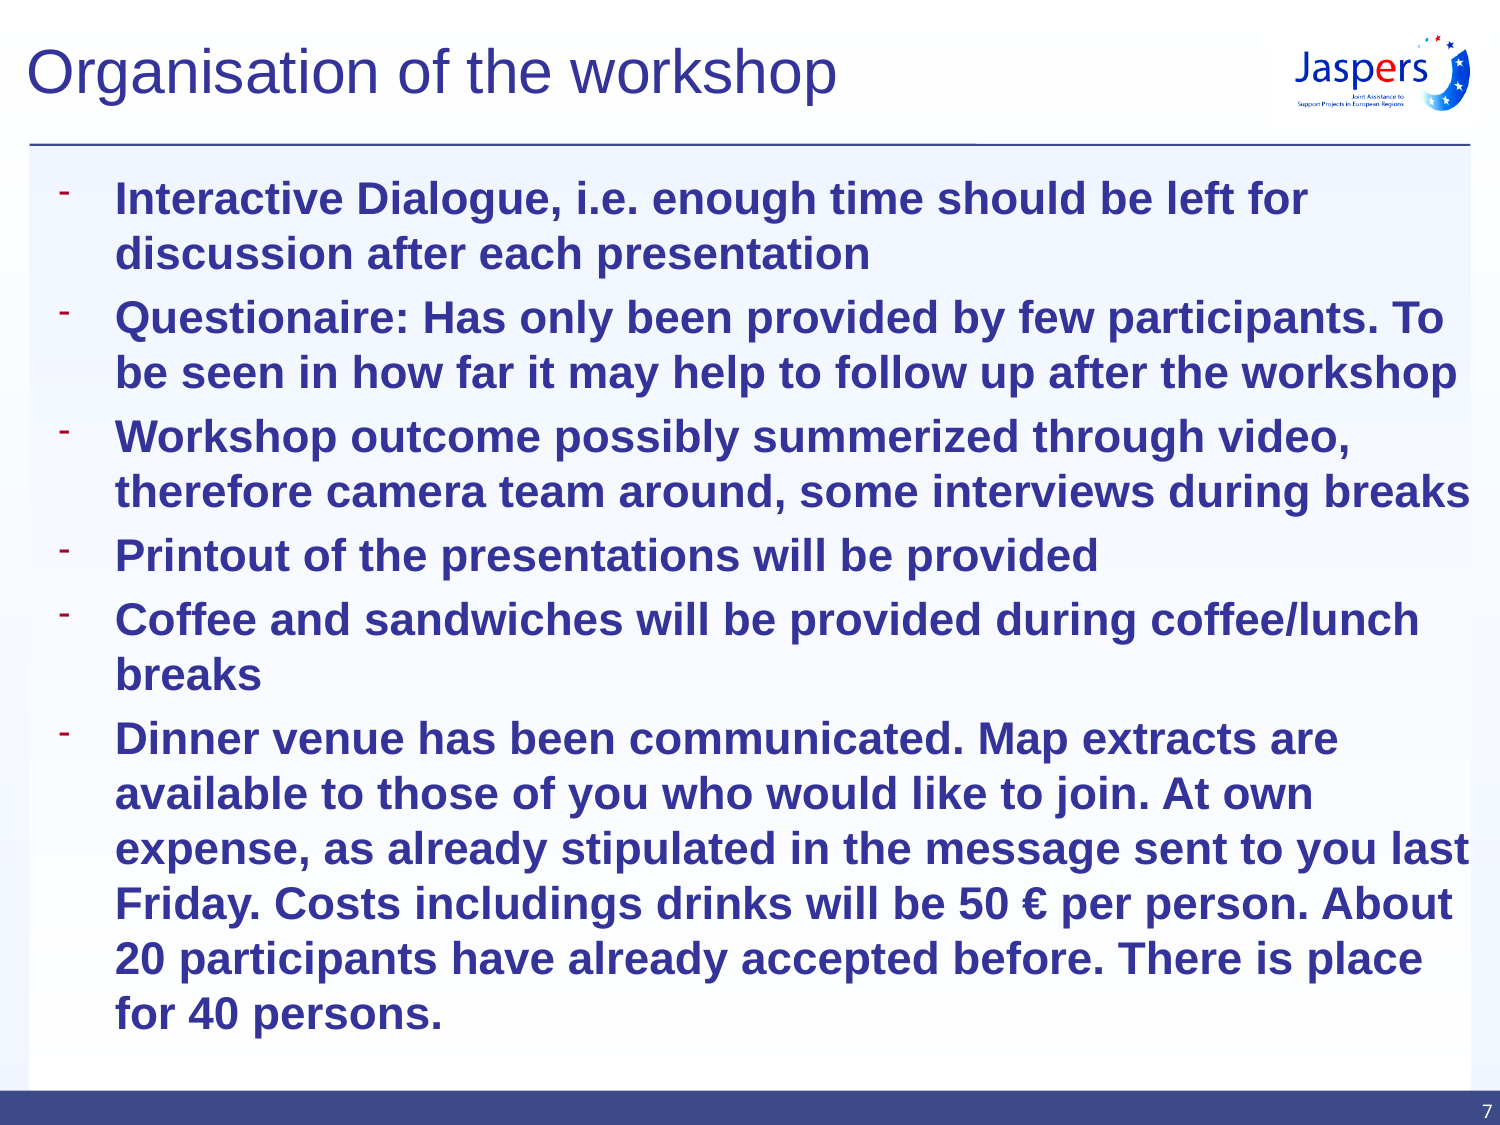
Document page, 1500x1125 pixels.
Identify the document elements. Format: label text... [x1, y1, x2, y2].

slide_number 7 [1195, 1091, 1500, 1125]
list Interactive Dialogue, i.e. enough time should be left for discussion after each presentation Questionaire: Has only been provided by few participants. To be seen in how far it may help to follow up after the workshop Workshop outcome possibly summerized through video, therefore camera team around, some interviews during breaks Printout of the presentations will be provided Coffee and sandwiches will be provided during coffee/lunch breaks Dinner venue has been communicated. Map extracts are available to those of you who would like to join. At own expense, as already stipulated in the message sent to you last Friday. Costs includings drinks will be 50 € per person. About 20 participants have already accepted before. There is place for 40 persons. [29, 160, 1500, 1024]
title Organisation of the workshop [11, 0, 1306, 138]
